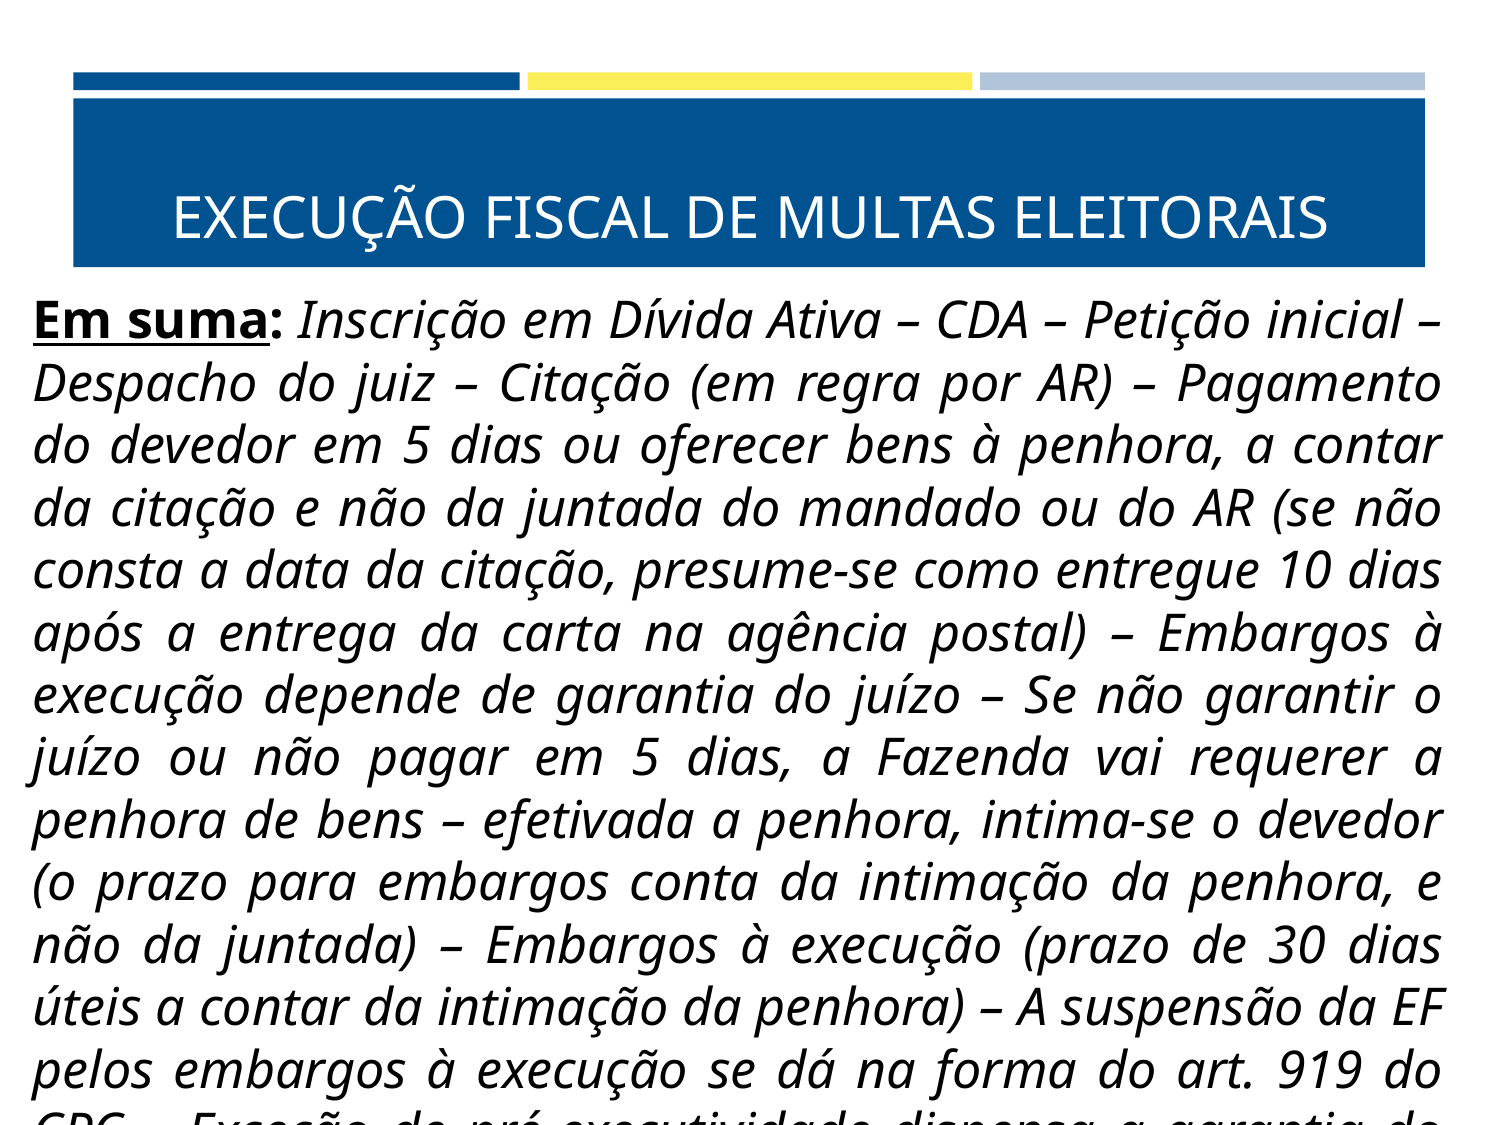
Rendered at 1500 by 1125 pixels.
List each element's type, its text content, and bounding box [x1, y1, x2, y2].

list Em suma: Inscrição em Dívida Ativa – CDA – Petição inicial – Despacho do juiz – Citação (em regra por AR) – Pagamento do devedor em 5 dias ou oferecer bens à penhora, a contar da citação e não da juntada do mandado ou do AR (se não consta a data da citação, presume-se como entregue 10 dias após a entrega da carta na agência postal) – Embargos à execução depende de garantia do juízo – Se não garantir o juízo ou não pagar em 5 dias, a Fazenda vai requerer a penhora de bens – efetivada a penhora, intima-se o devedor (o prazo para embargos conta da intimação da penhora, e não da juntada) – Embargos à execução (prazo de 30 dias úteis a contar da intimação da penhora) – A suspensão da EF pelos embargos à execução se dá na forma do art. 919 do CPC – Exceção de pré-executividade dispensa a garantia do juízo. [17, 278, 1459, 1094]
title EXECUÇÃO FISCAL DE MULTAS ELEITORAIS [95, 112, 1406, 259]
